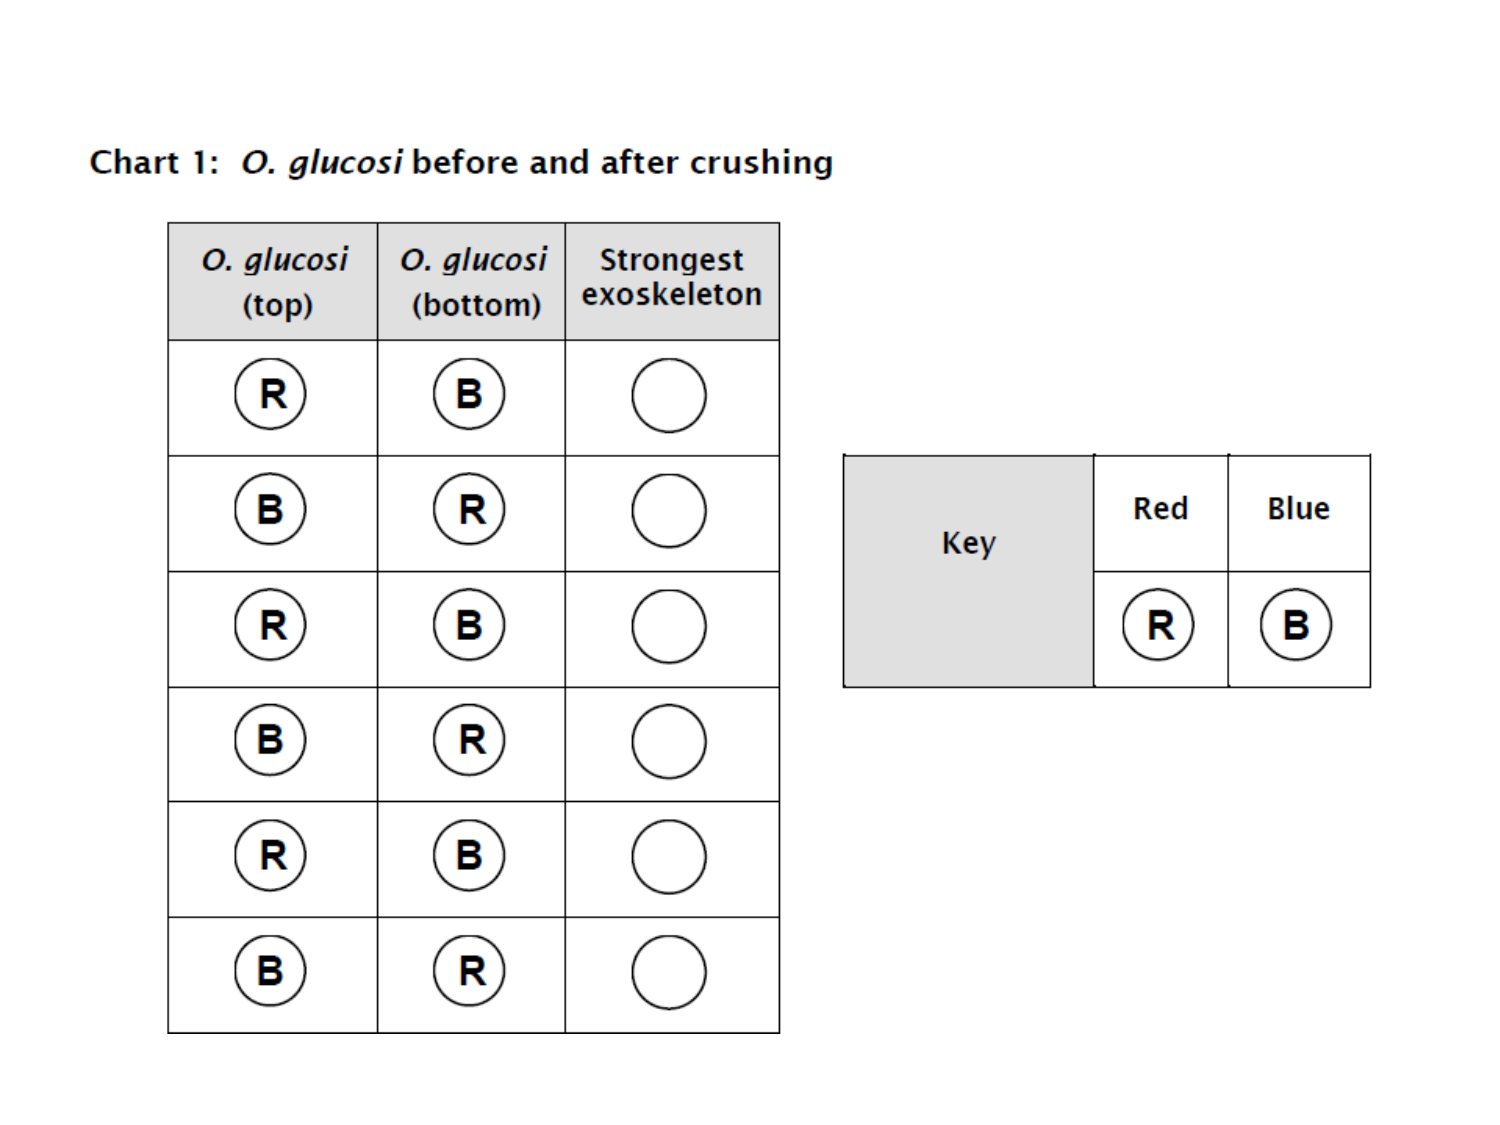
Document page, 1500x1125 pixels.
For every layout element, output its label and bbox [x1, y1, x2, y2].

picture [66, 91, 1434, 1034]
